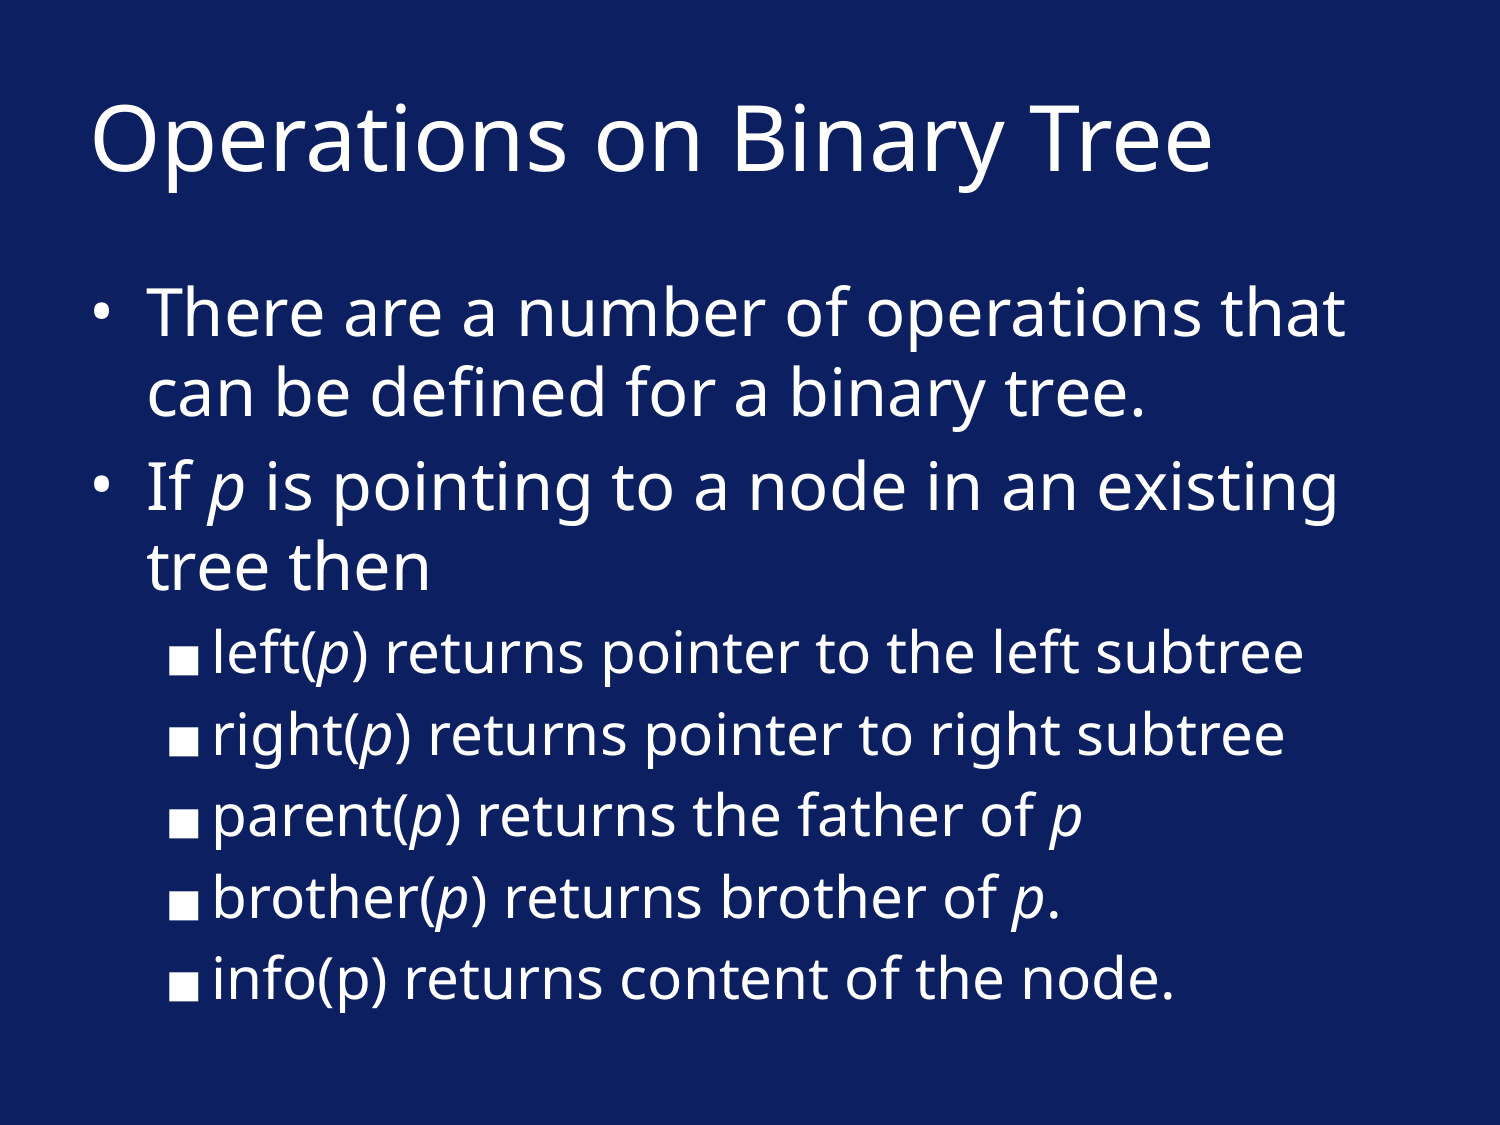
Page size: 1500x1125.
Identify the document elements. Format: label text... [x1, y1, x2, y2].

list There are a number of operations that can be defined for a binary tree. If p is pointing to a node in an existing tree then left(p) returns pointer to the left subtree right(p) returns pointer to right subtree parent(p) returns the father of p brother(p) returns brother of p. info(p) returns content of the node. [74, 262, 1425, 1063]
title Operations on Binary Tree [74, 59, 1425, 210]
